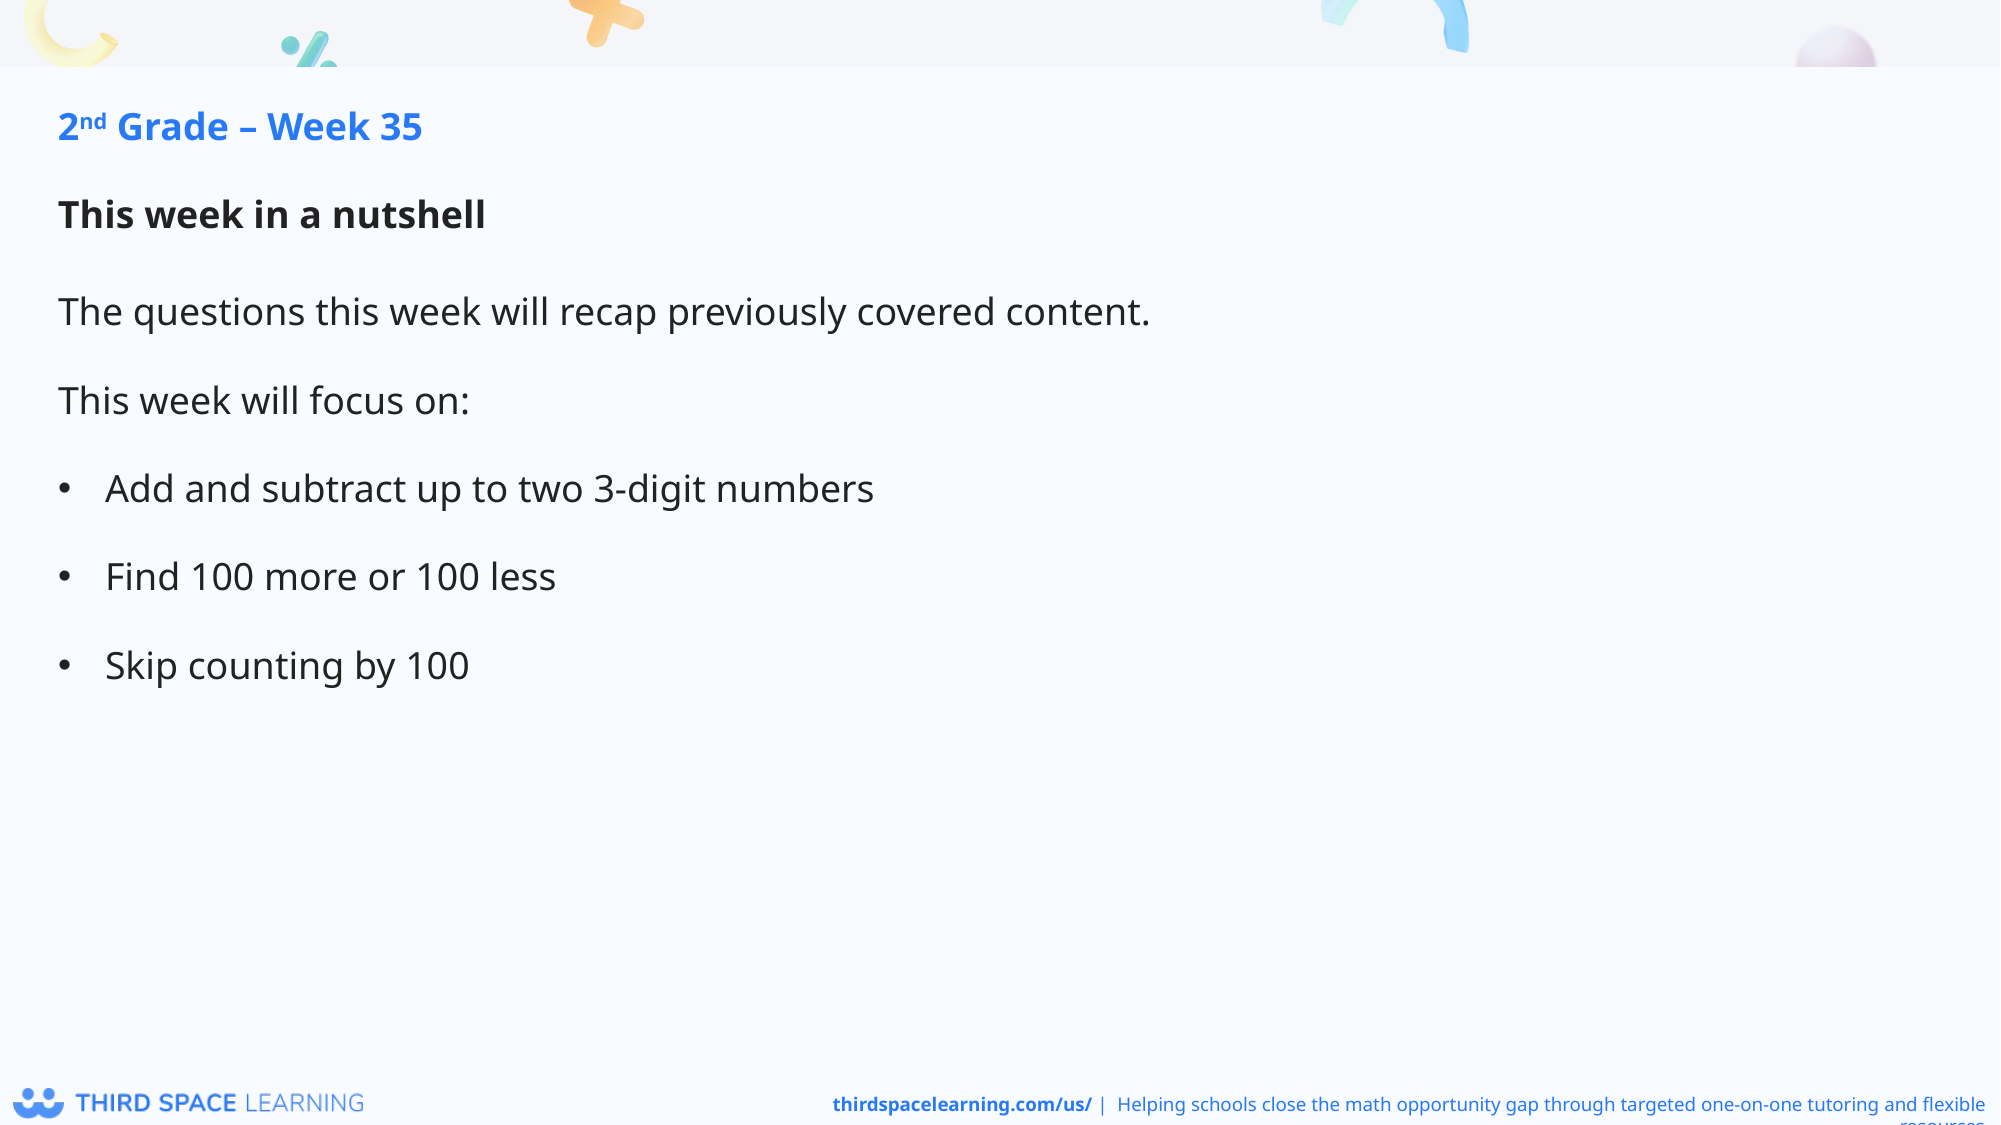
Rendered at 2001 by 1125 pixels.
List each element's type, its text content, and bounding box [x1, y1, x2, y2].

text_box 2nd Grade – Week 35 This week in a nutshell [43, 73, 1969, 259]
list The questions this week will recap previously covered content. This week will focus on: Add and subtract up to two 3-digit numbers Find 100 more or 100 less Skip counting by 100 [43, 259, 1969, 1074]
picture [13, 1088, 365, 1119]
picture [0, 0, 2000, 67]
